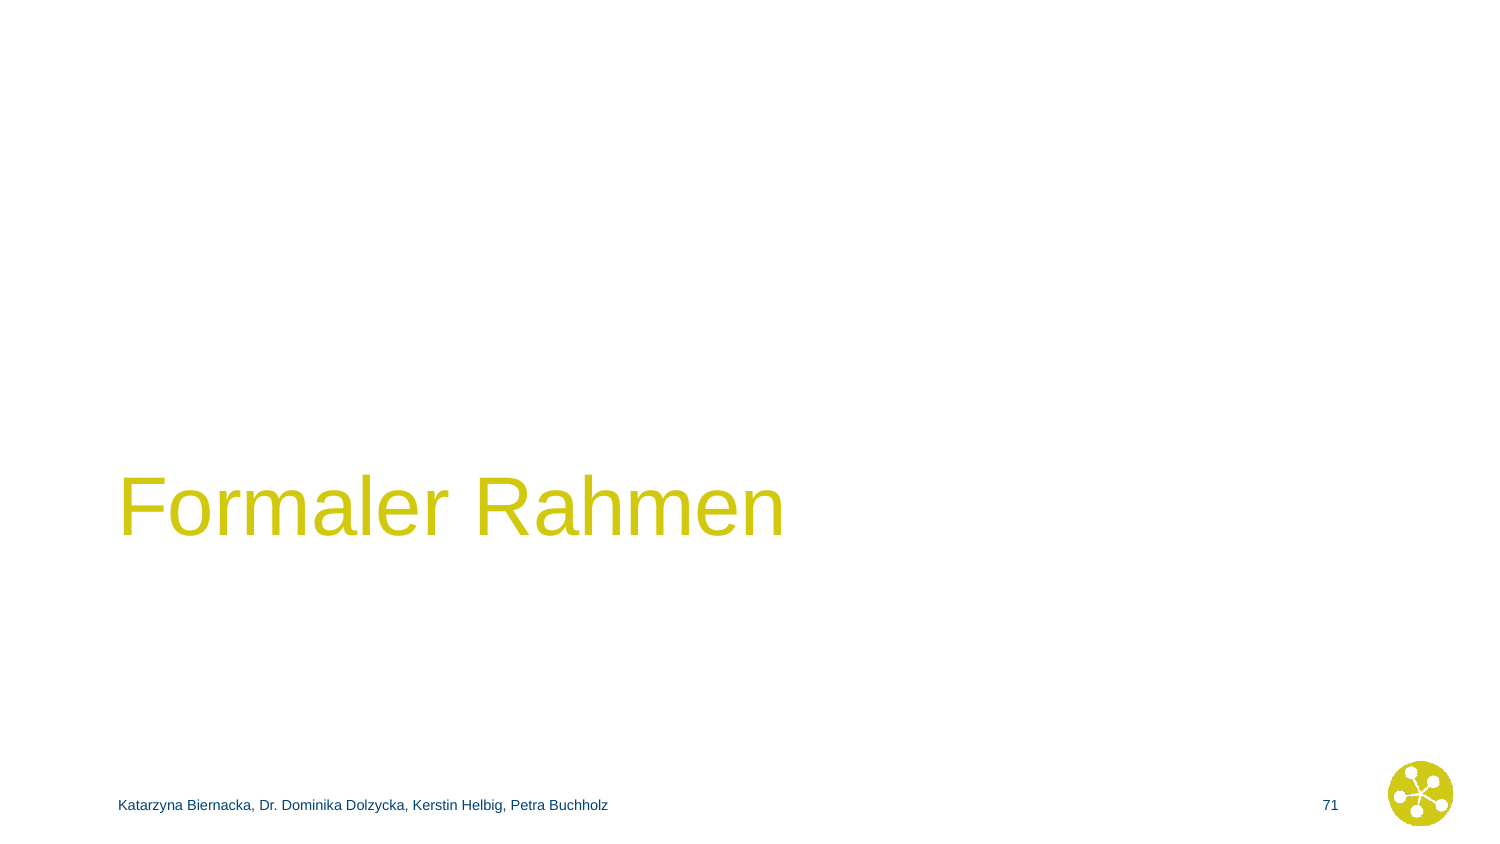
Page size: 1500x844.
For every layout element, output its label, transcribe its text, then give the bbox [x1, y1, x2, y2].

picture [1388, 761, 1453, 826]
slide_number 70 [1016, 782, 1354, 827]
title Formaler Rahmen [102, 210, 1397, 562]
footer Katarzyna Biernacka, Dr. Dominika Dolzycka, Kerstin Helbig, Petra Buchholz [103, 782, 742, 827]
